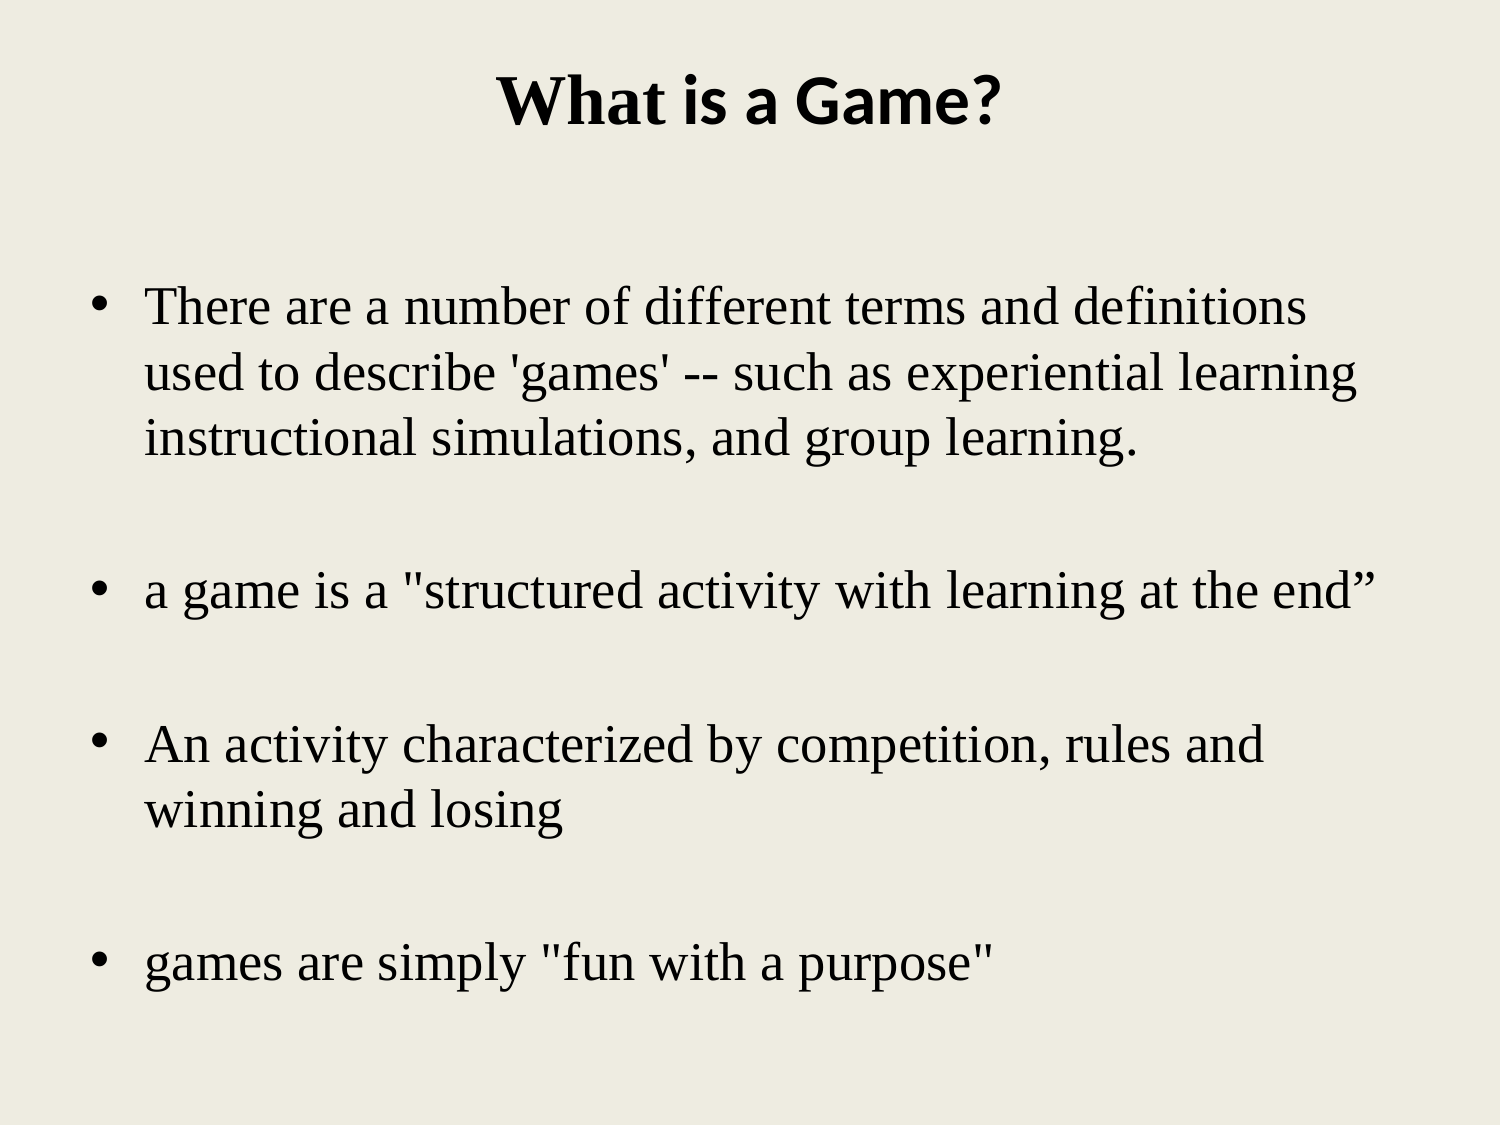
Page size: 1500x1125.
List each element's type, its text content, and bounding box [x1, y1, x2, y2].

title What is a Game? [75, 45, 1425, 233]
list There are a number of different terms and definitions used to describe 'games' -- such as experiential learning instructional simulations, and group learning. a game is a "structured activity with learning at the end” An activity characterized by competition, rules and winning and losing games are simply "fun with a purpose" [75, 262, 1425, 1005]
